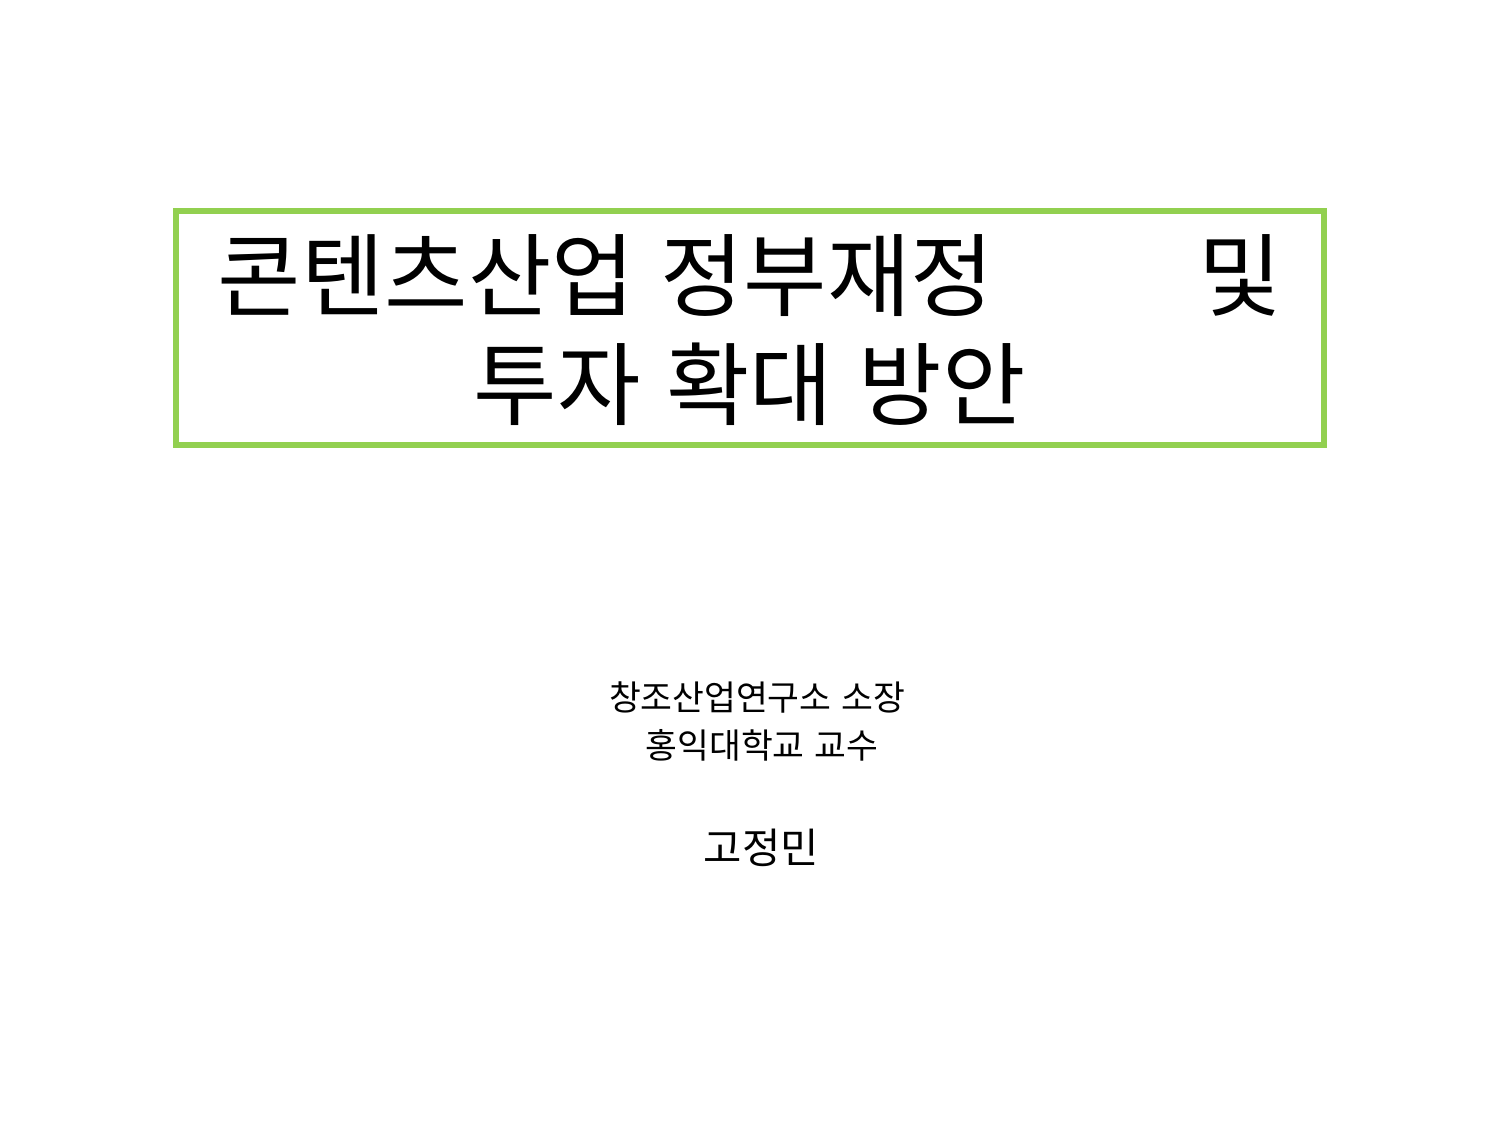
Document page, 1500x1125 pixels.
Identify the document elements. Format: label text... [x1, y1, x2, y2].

title 콘텐츠산업 정부재정 및 투자 확대 방안 [175, 210, 1325, 446]
subtitle 창조산업연구소 소장 홍익대학교 교수 고정민 [489, 668, 1034, 882]
